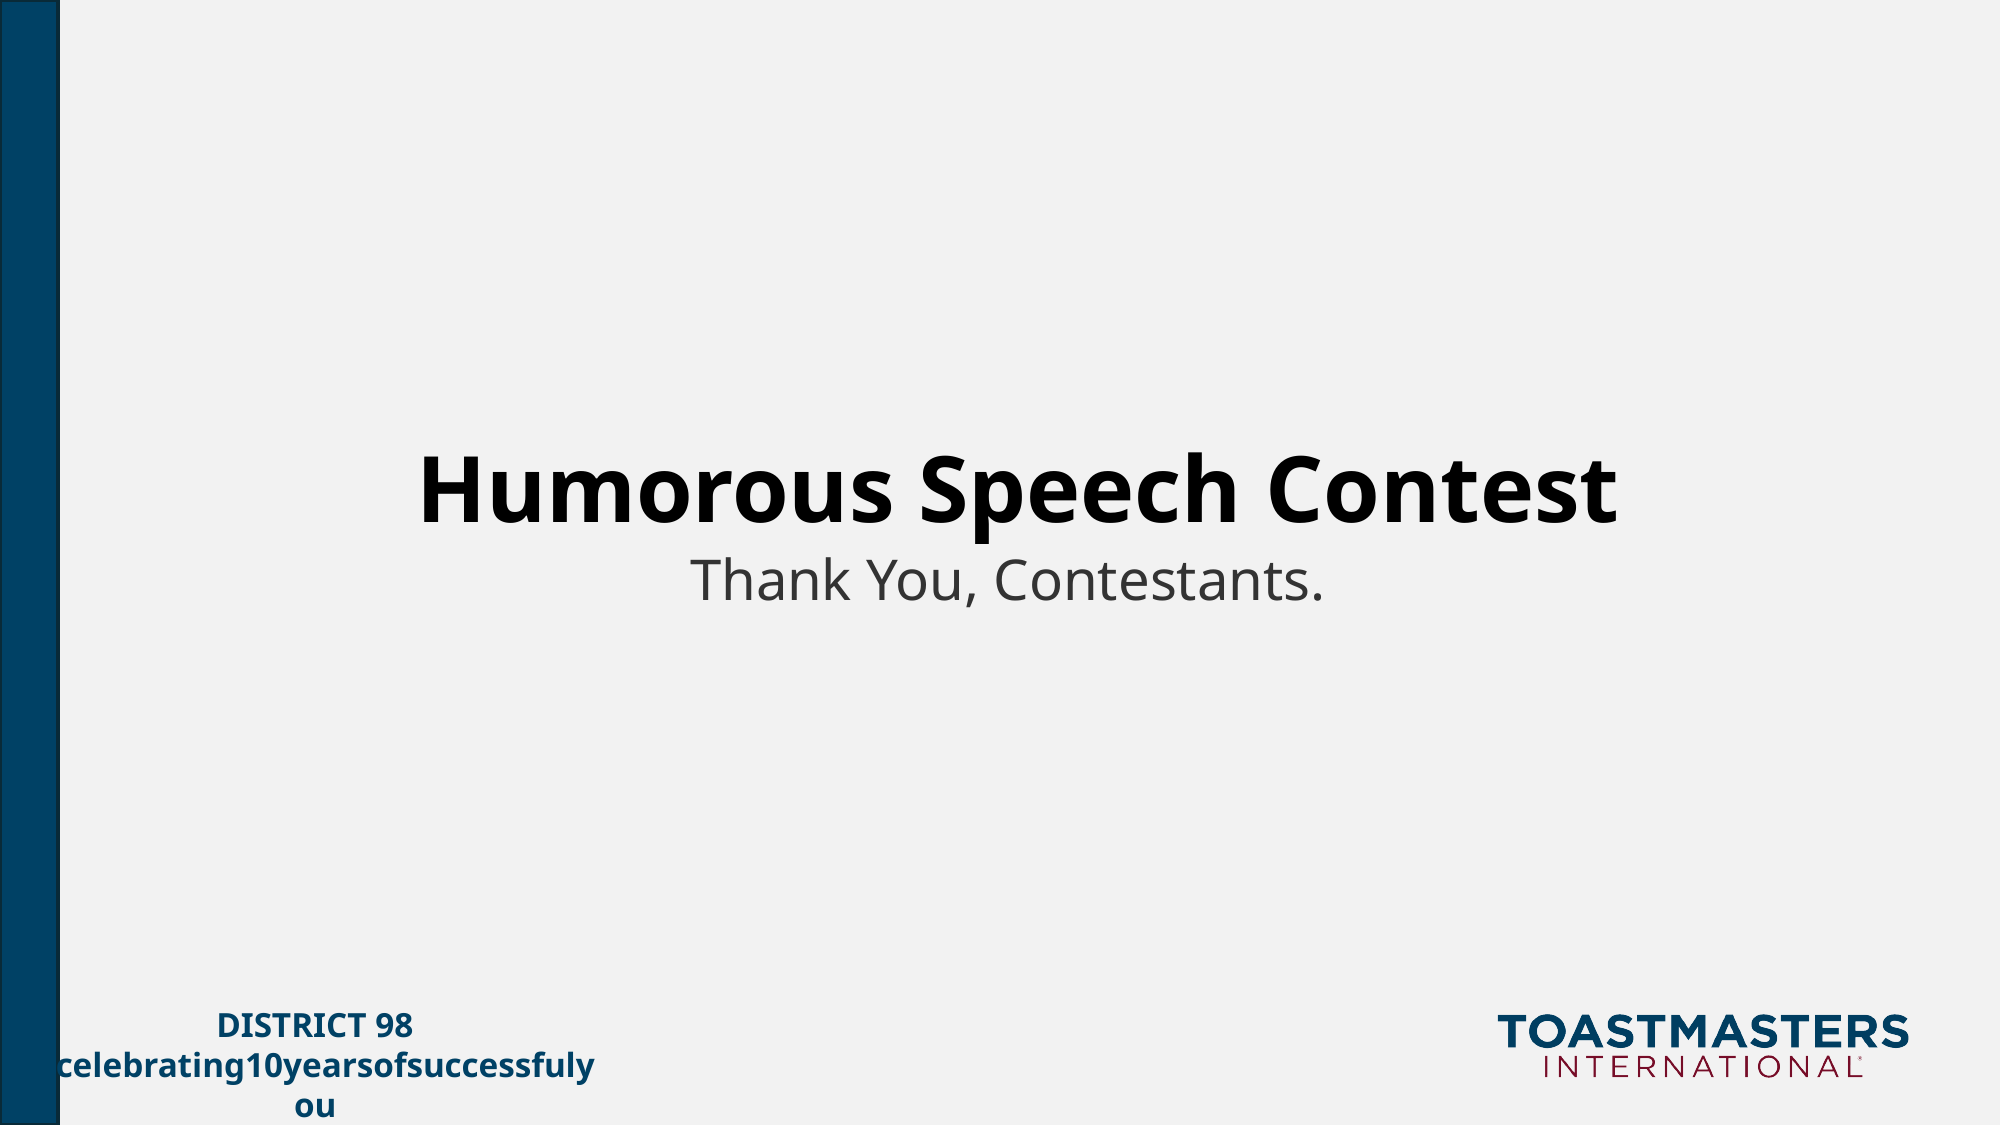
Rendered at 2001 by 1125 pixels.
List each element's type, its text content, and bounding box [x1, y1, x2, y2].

title Humorous Speech Contest [114, 408, 1921, 578]
picture [1383, 631, 2000, 1125]
text_box Thank You, Contestants. [688, 541, 1341, 612]
text_box [0, 0, 60, 1125]
text_box DISTRICT 98 #celebrating10yearsofsuccessfulyou [10, 996, 620, 1125]
